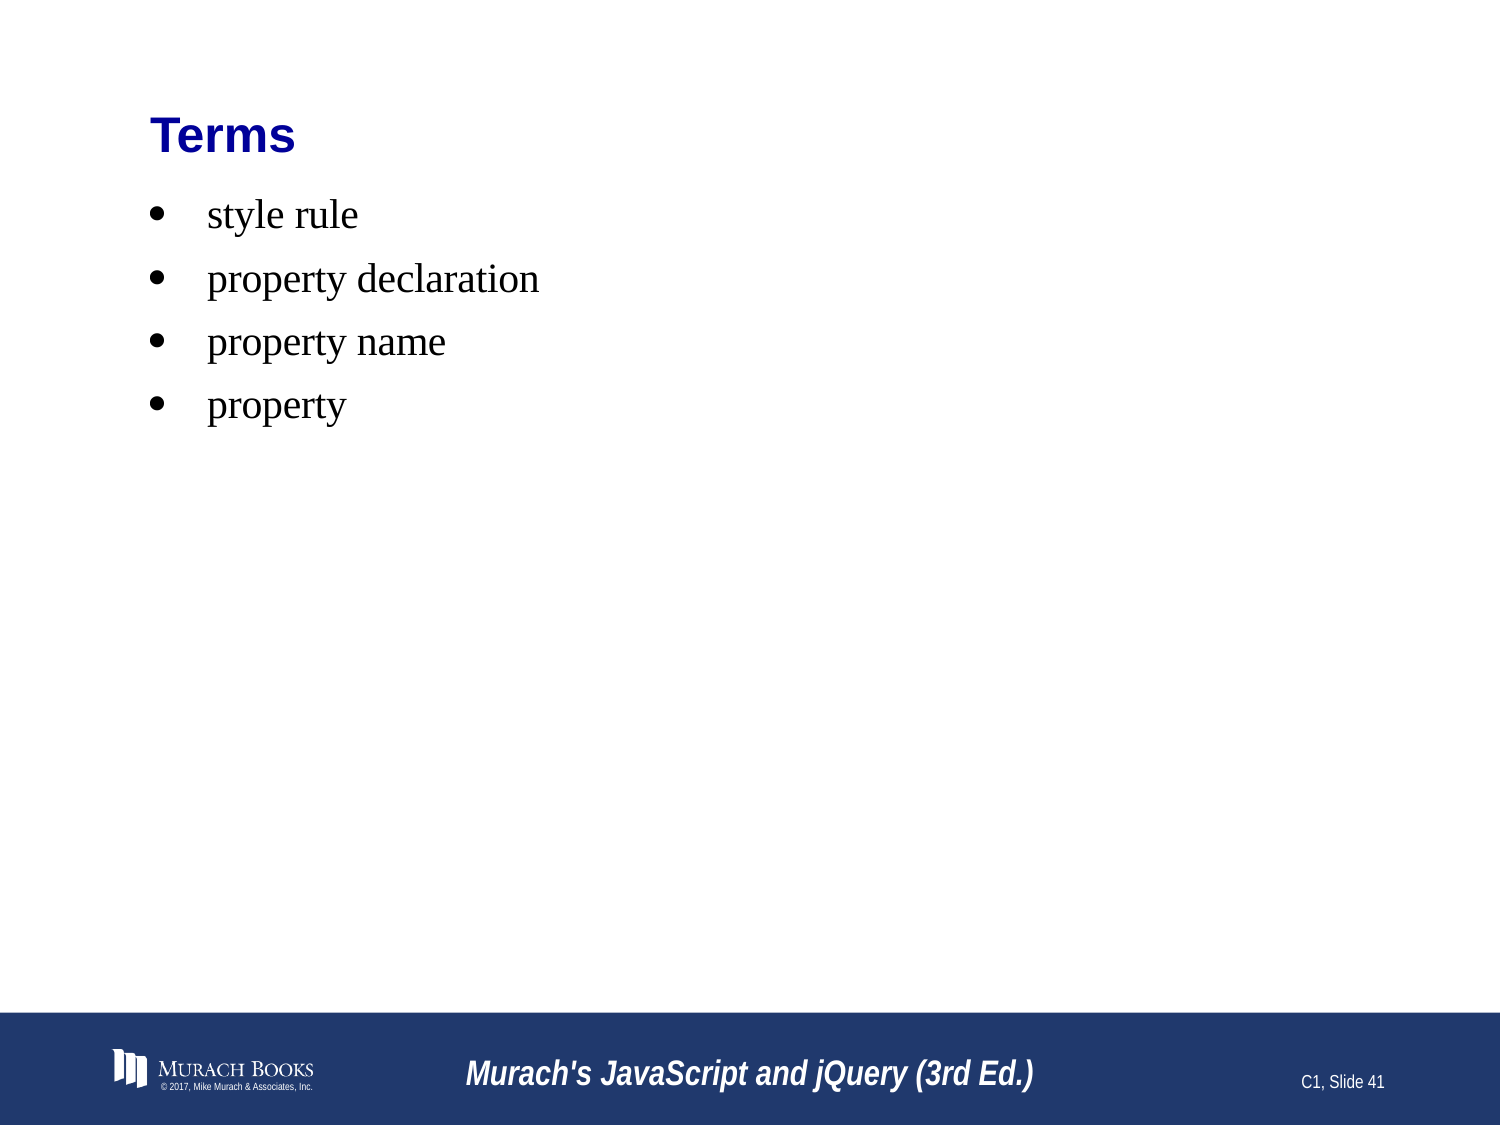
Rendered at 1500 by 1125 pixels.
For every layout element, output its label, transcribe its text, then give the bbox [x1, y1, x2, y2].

slide_number Murach's JavaScript and jQuery (3rd Ed.) [463, 1025, 1050, 1100]
footer © 2017, Mike Murach & Associates, Inc. [12, 1025, 463, 1100]
title Terms [150, 102, 1350, 164]
slide_number C1, Slide 41 [1087, 1025, 1400, 1100]
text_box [149, 187, 1350, 442]
